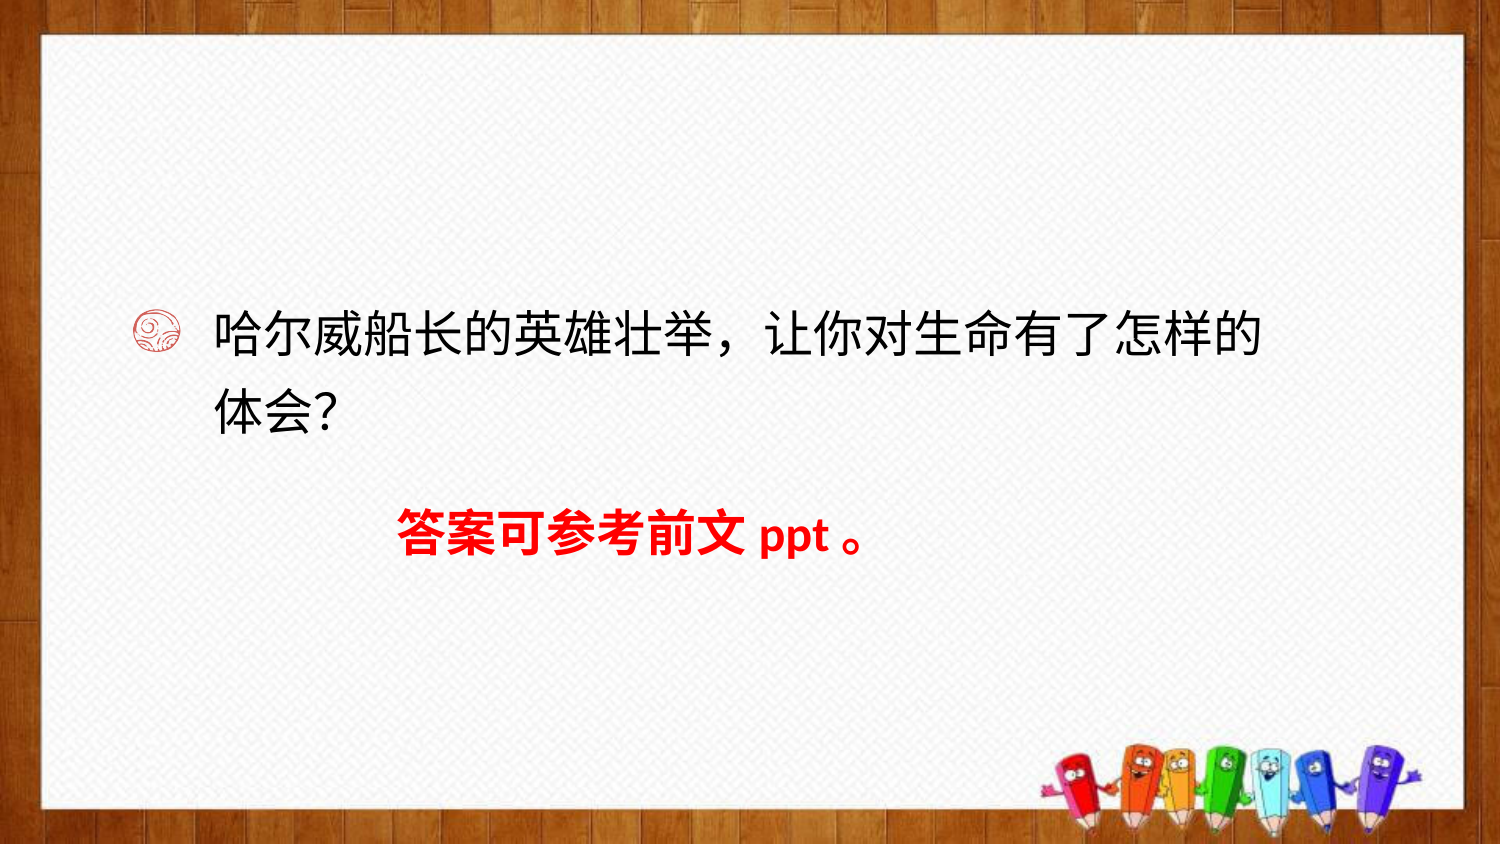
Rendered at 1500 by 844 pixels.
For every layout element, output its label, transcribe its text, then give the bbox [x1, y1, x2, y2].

picture [0, 0, 1500, 844]
text_box 答案可参考前文ppt。 [382, 475, 1118, 569]
text_box 哈尔威船长的英雄壮举，让你对生命有了怎样的体会？ [198, 277, 1302, 448]
